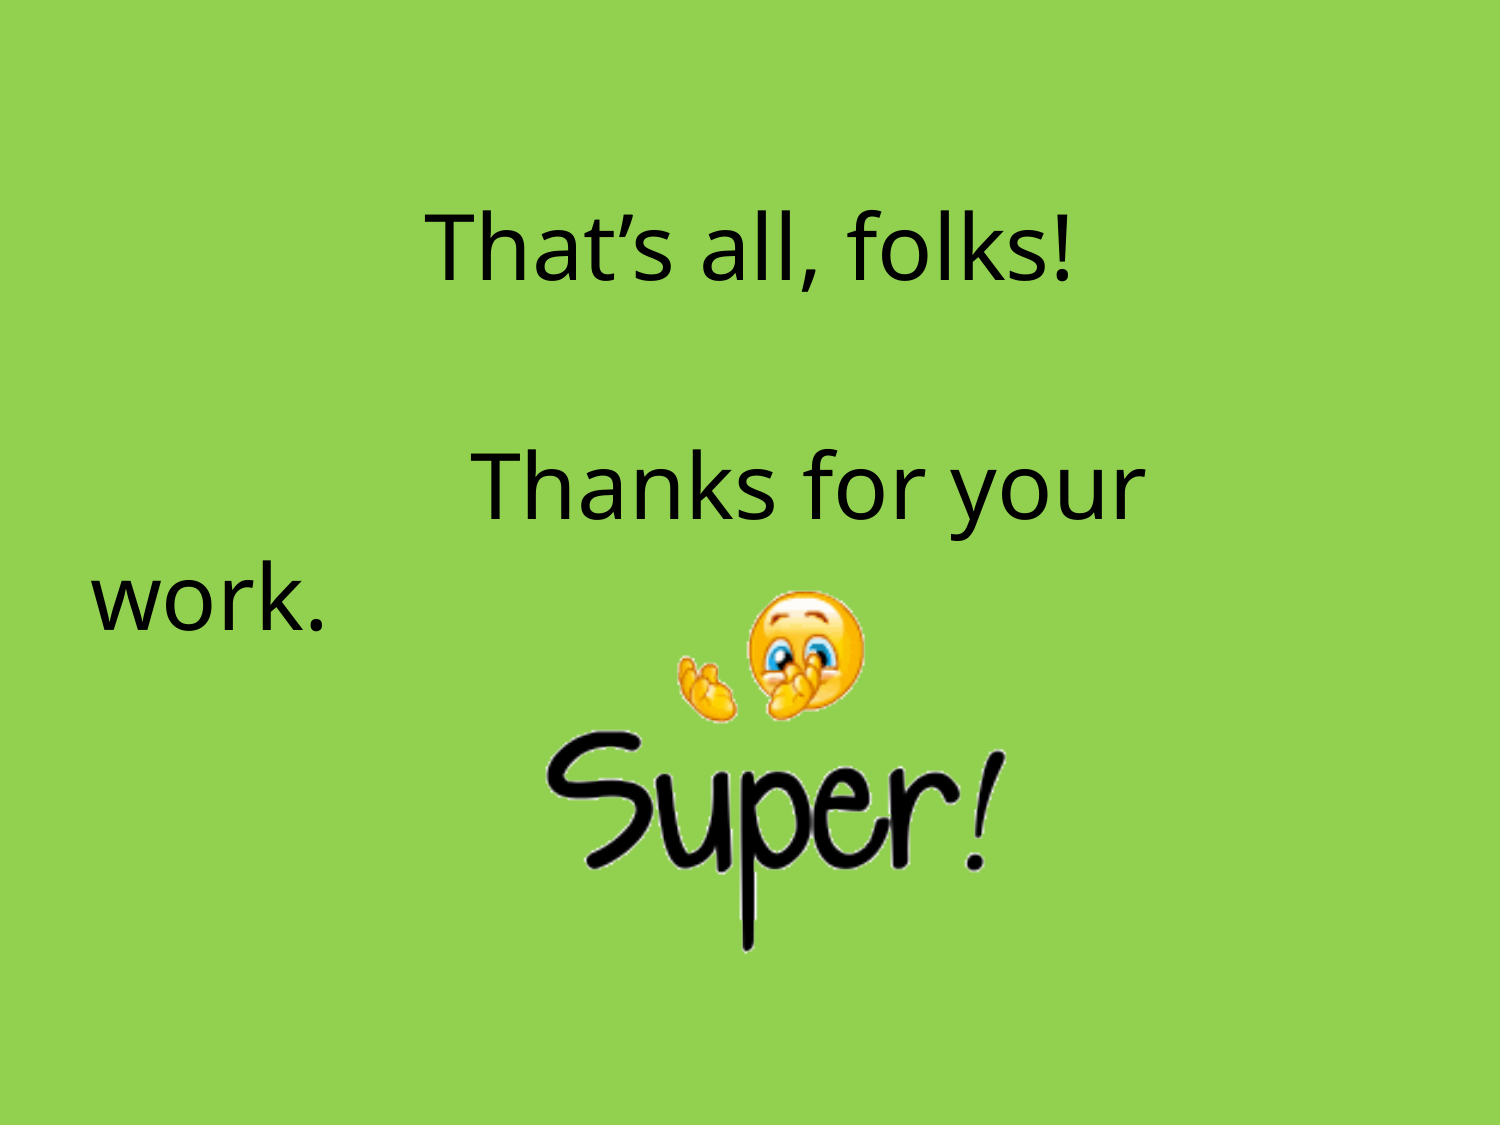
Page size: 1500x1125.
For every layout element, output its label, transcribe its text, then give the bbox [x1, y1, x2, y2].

list Thanks for your work. [75, 420, 1425, 1005]
title That’s all, folks! [75, 137, 1425, 350]
picture [537, 587, 1016, 959]
